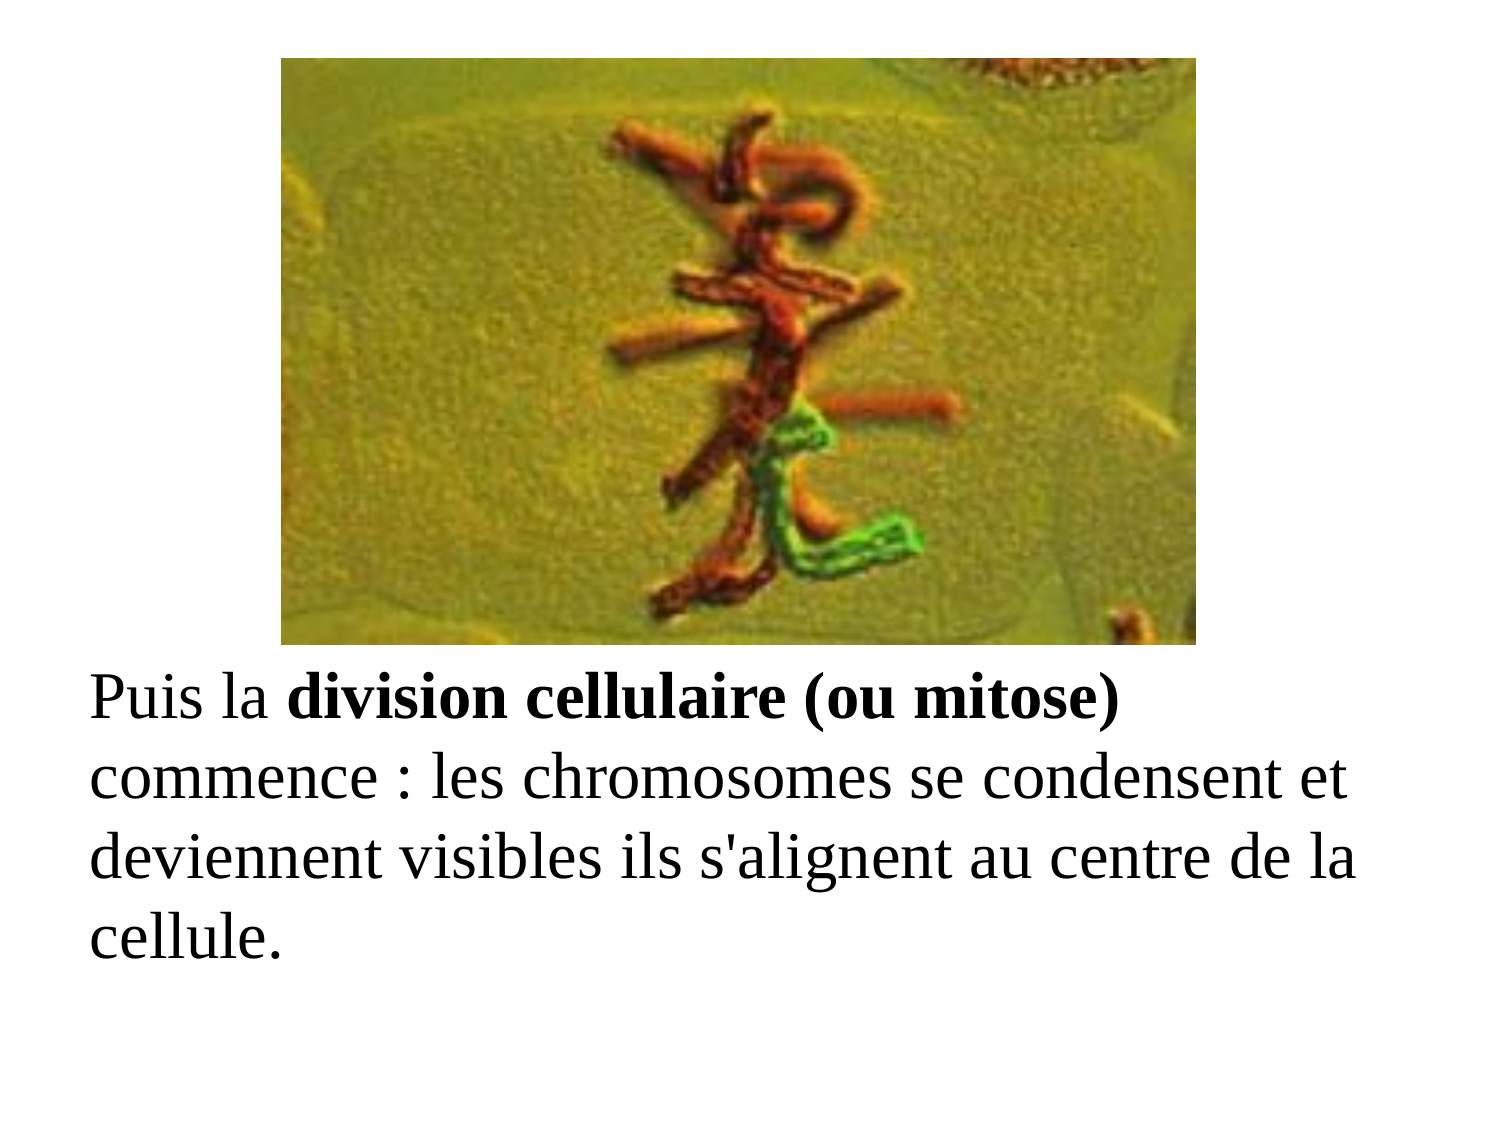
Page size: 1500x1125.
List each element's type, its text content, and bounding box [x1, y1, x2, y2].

text_box Puis la division cellulaire (ou mitose) commence : les chromosomes se condensent et deviennent visibles ils s'alignent au centre de la cellule. [74, 644, 1425, 1076]
picture [280, 58, 1196, 646]
